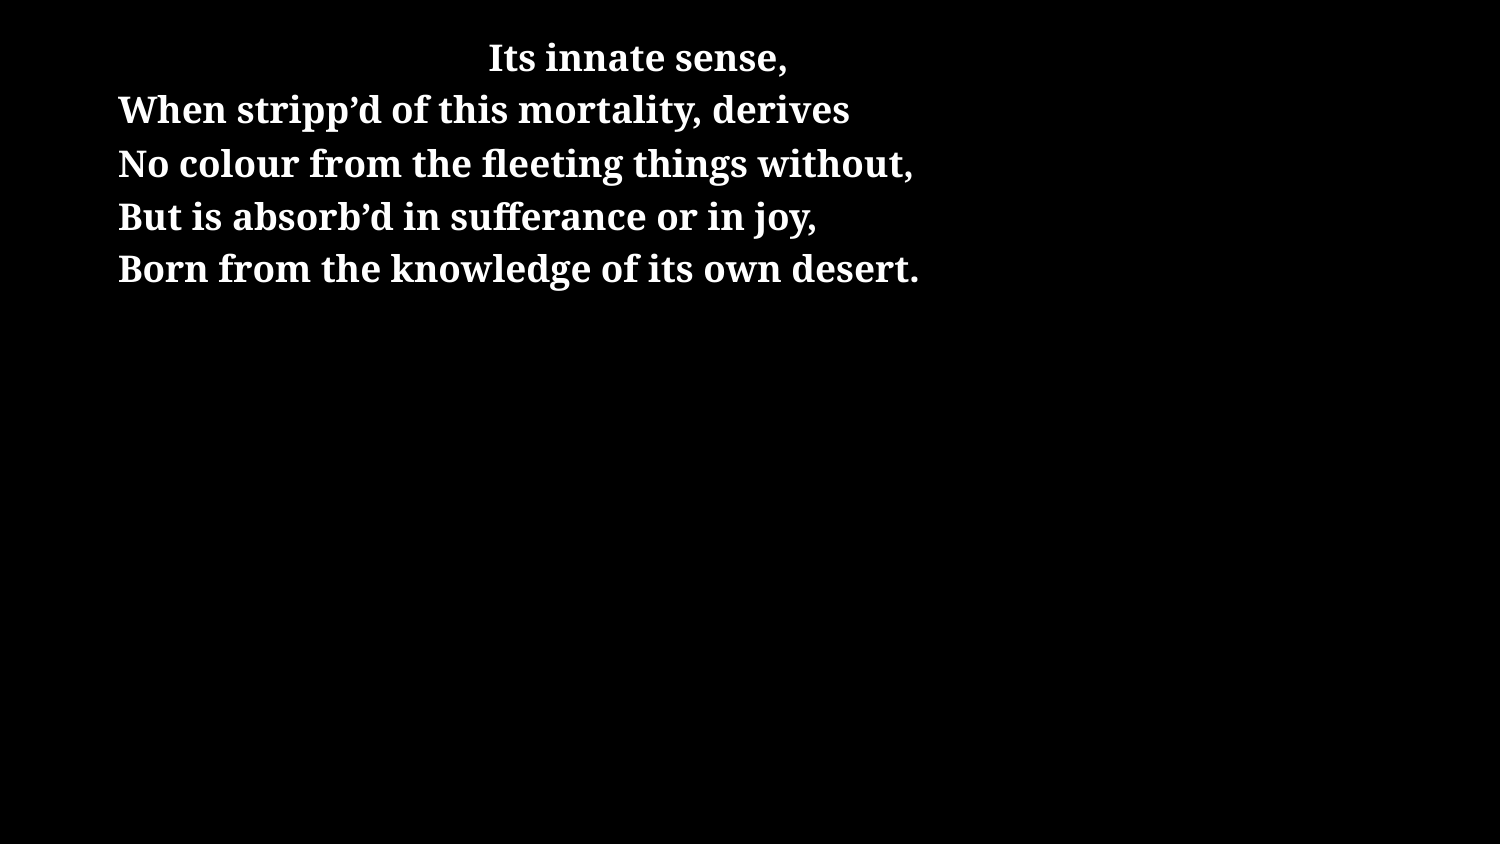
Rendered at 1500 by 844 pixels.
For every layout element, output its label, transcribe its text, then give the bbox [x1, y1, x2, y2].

title Its innate sense, When stripp’d of this mortality, derives No colour from the fleeting things without, But is absorb’d in sufferance or in joy, Born from the knowledge of its own desert. [103, 17, 1397, 299]
